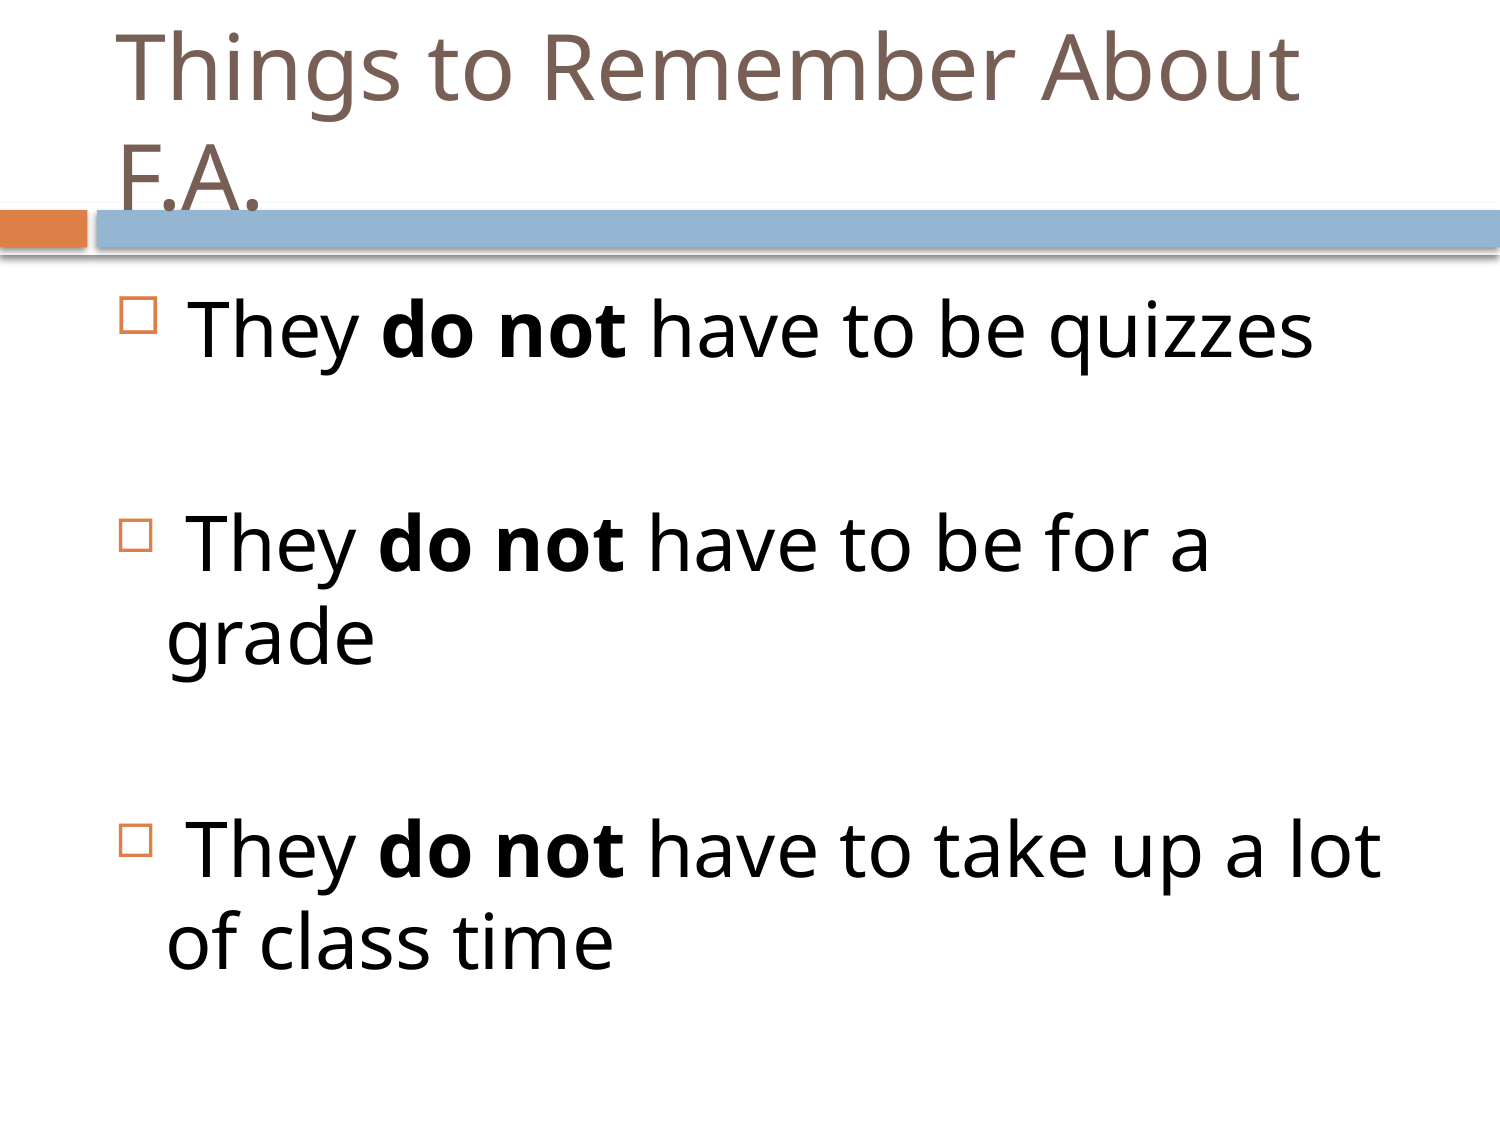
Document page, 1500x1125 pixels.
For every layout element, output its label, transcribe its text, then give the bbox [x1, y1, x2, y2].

title Things to Remember About F.A. [100, 37, 1438, 200]
list They do not have to be quizzes They do not have to be for a grade They do not have to take up a lot of class time [100, 262, 1438, 1000]
